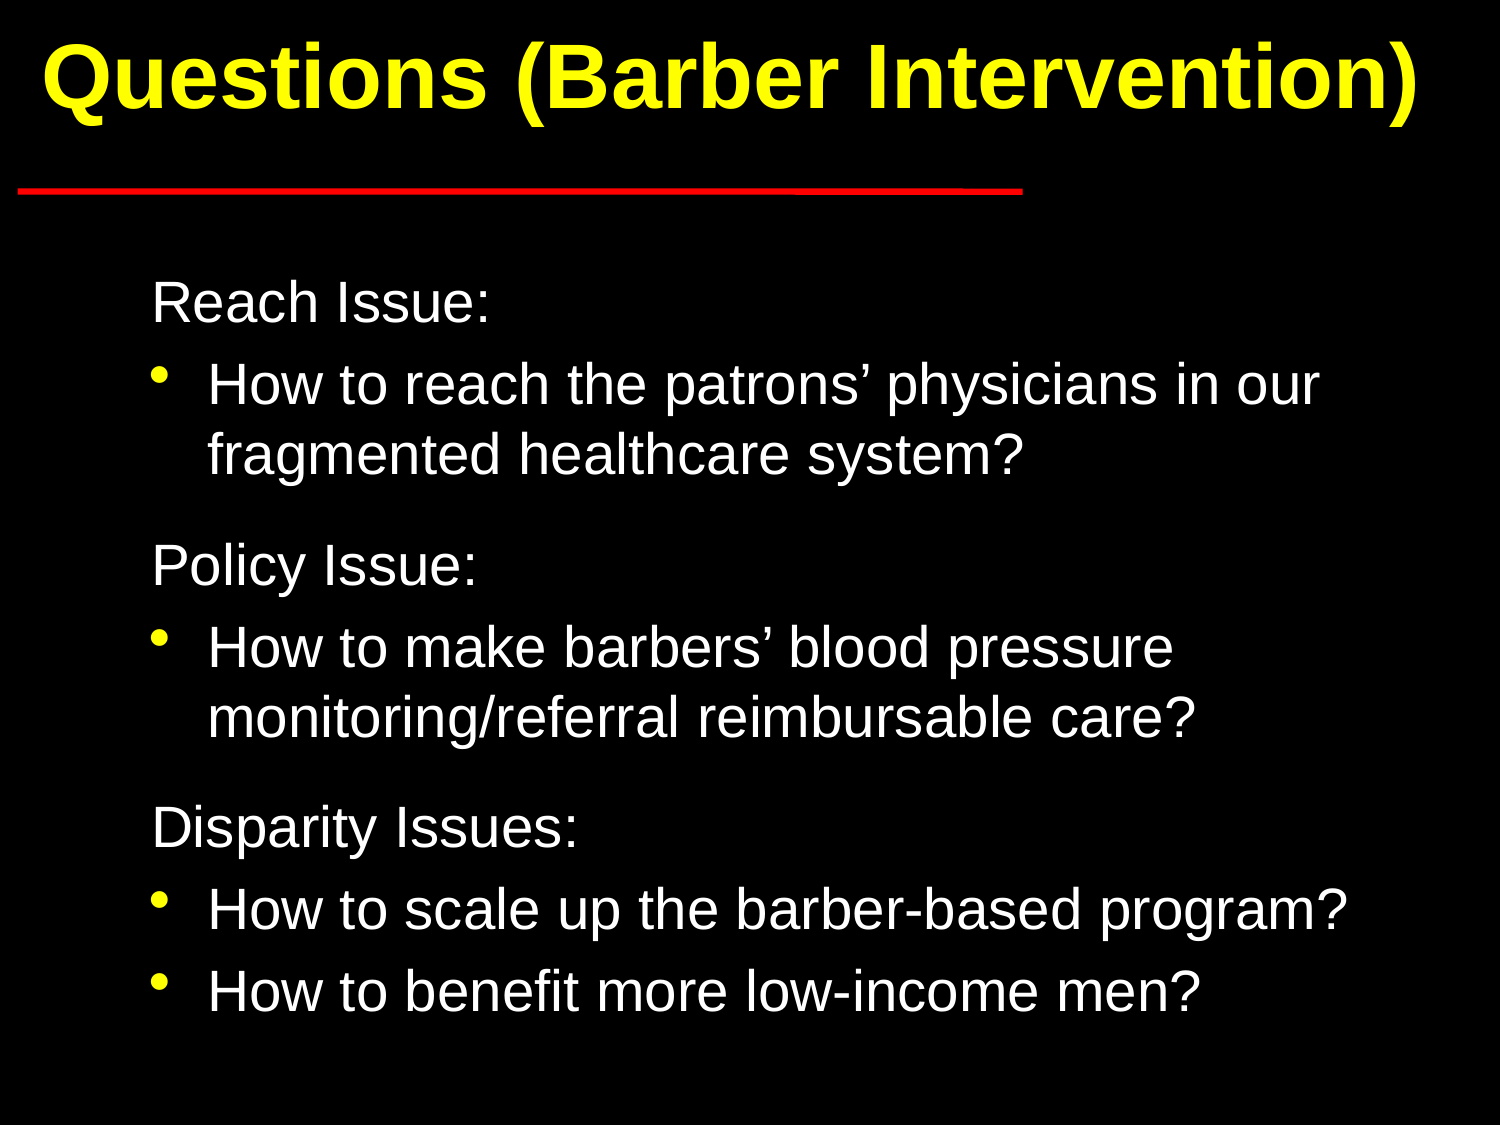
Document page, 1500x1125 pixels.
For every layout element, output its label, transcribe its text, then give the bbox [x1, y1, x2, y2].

title Questions (Barber Intervention) [33, 16, 1469, 114]
list Reach Issue: How to reach the patrons’ physicians in our fragmented healthcare system? Policy Issue: How to make barbers’ blood pressure monitoring/referral reimbursable care? Disparity Issues: How to scale up the barber-based program? How to benefit more low-income men? [48, 256, 1454, 1001]
